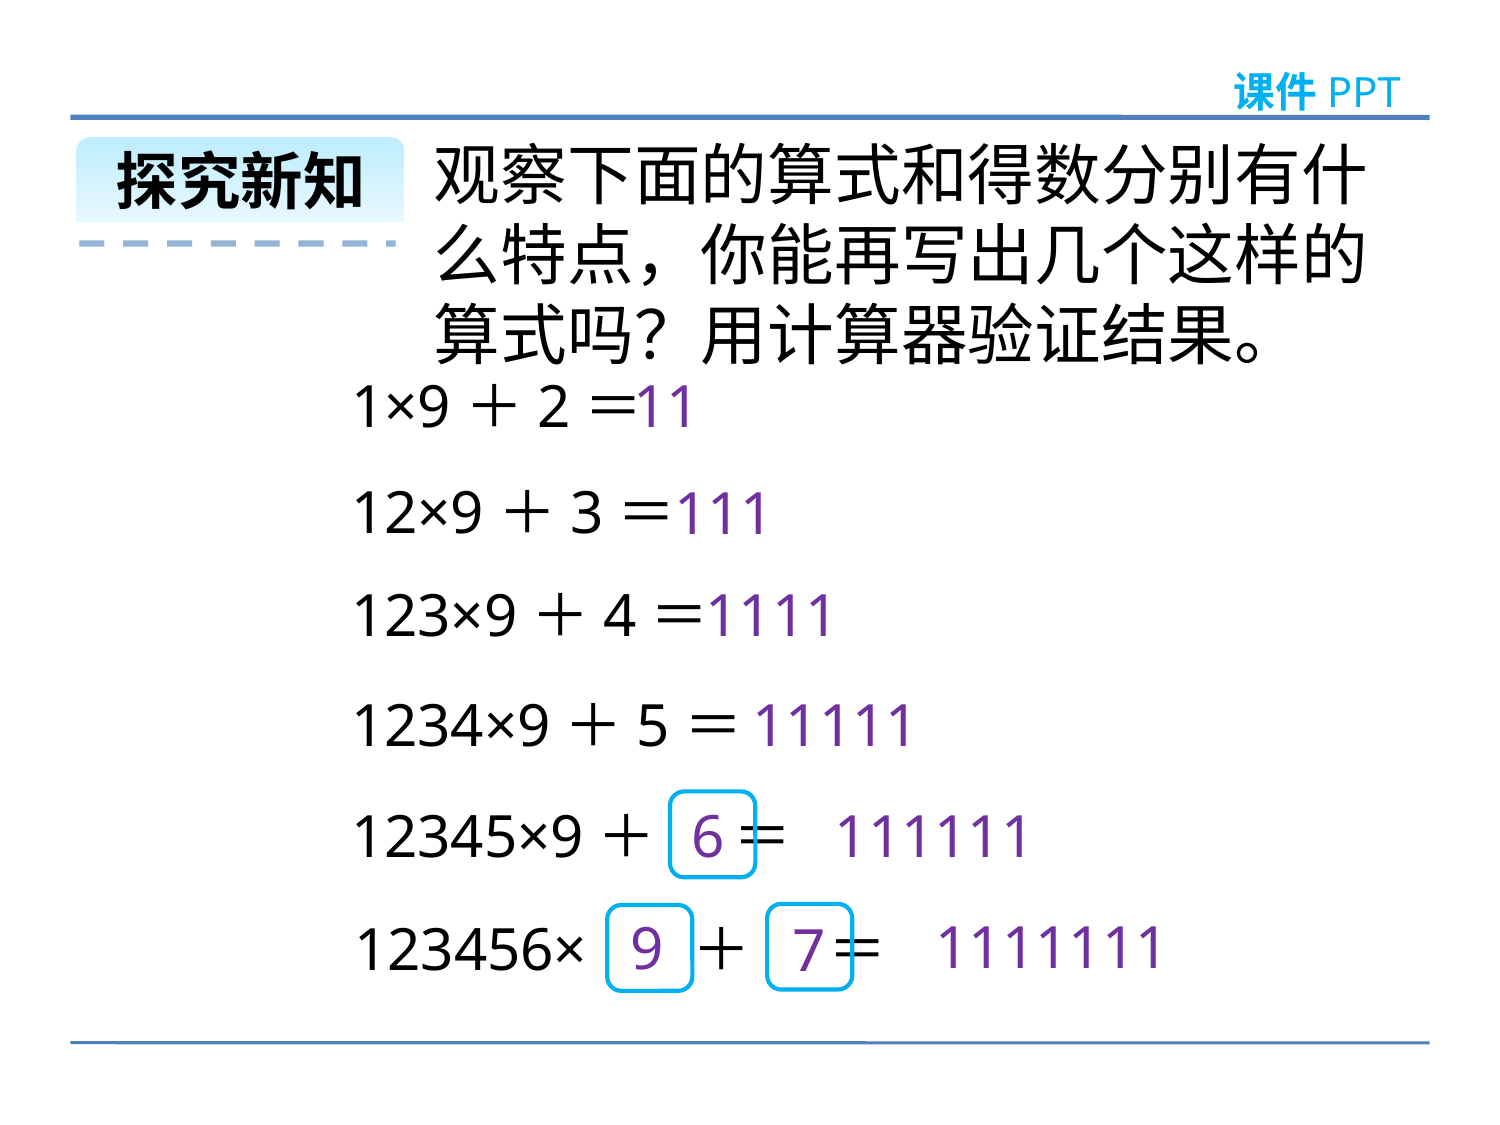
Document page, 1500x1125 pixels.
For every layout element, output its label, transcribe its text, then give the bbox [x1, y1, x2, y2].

text_box [605, 903, 689, 993]
text_box [667, 791, 750, 880]
text_box 12×9＋3＝ [336, 467, 784, 553]
text_box 123456× ＋ ＝ [689, 904, 772, 990]
text_box 123456× ＋ ＝ [339, 904, 613, 990]
text_box 9 [616, 903, 695, 989]
text_box 6 [676, 791, 756, 877]
text_box 11111 [737, 680, 1068, 766]
text_box 111 [659, 468, 989, 554]
text_box 123×9＋4＝ [336, 571, 690, 656]
text_box 1111111 [921, 902, 1251, 988]
text_box 课件PPT [1218, 58, 1418, 124]
text_box 11 [618, 381, 949, 447]
text_box 1×9＋2＝ [336, 361, 618, 447]
text_box 12345×9＋ ＝ [756, 791, 820, 877]
text_box [765, 901, 848, 992]
text_box 123456× ＋ ＝ [848, 904, 986, 990]
text_box 7 [777, 905, 857, 991]
text_box 111111 [820, 791, 1150, 877]
text_box 观察下面的算式和得数分别有什么特点，你能再写出几个这样的算式吗？用计算器验证结果。 [419, 125, 1434, 381]
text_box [76, 136, 405, 244]
text_box 12345×9＋ ＝ [336, 791, 675, 877]
text_box 1111 [690, 571, 1021, 656]
text_box 1234×9＋5＝ [336, 680, 737, 766]
